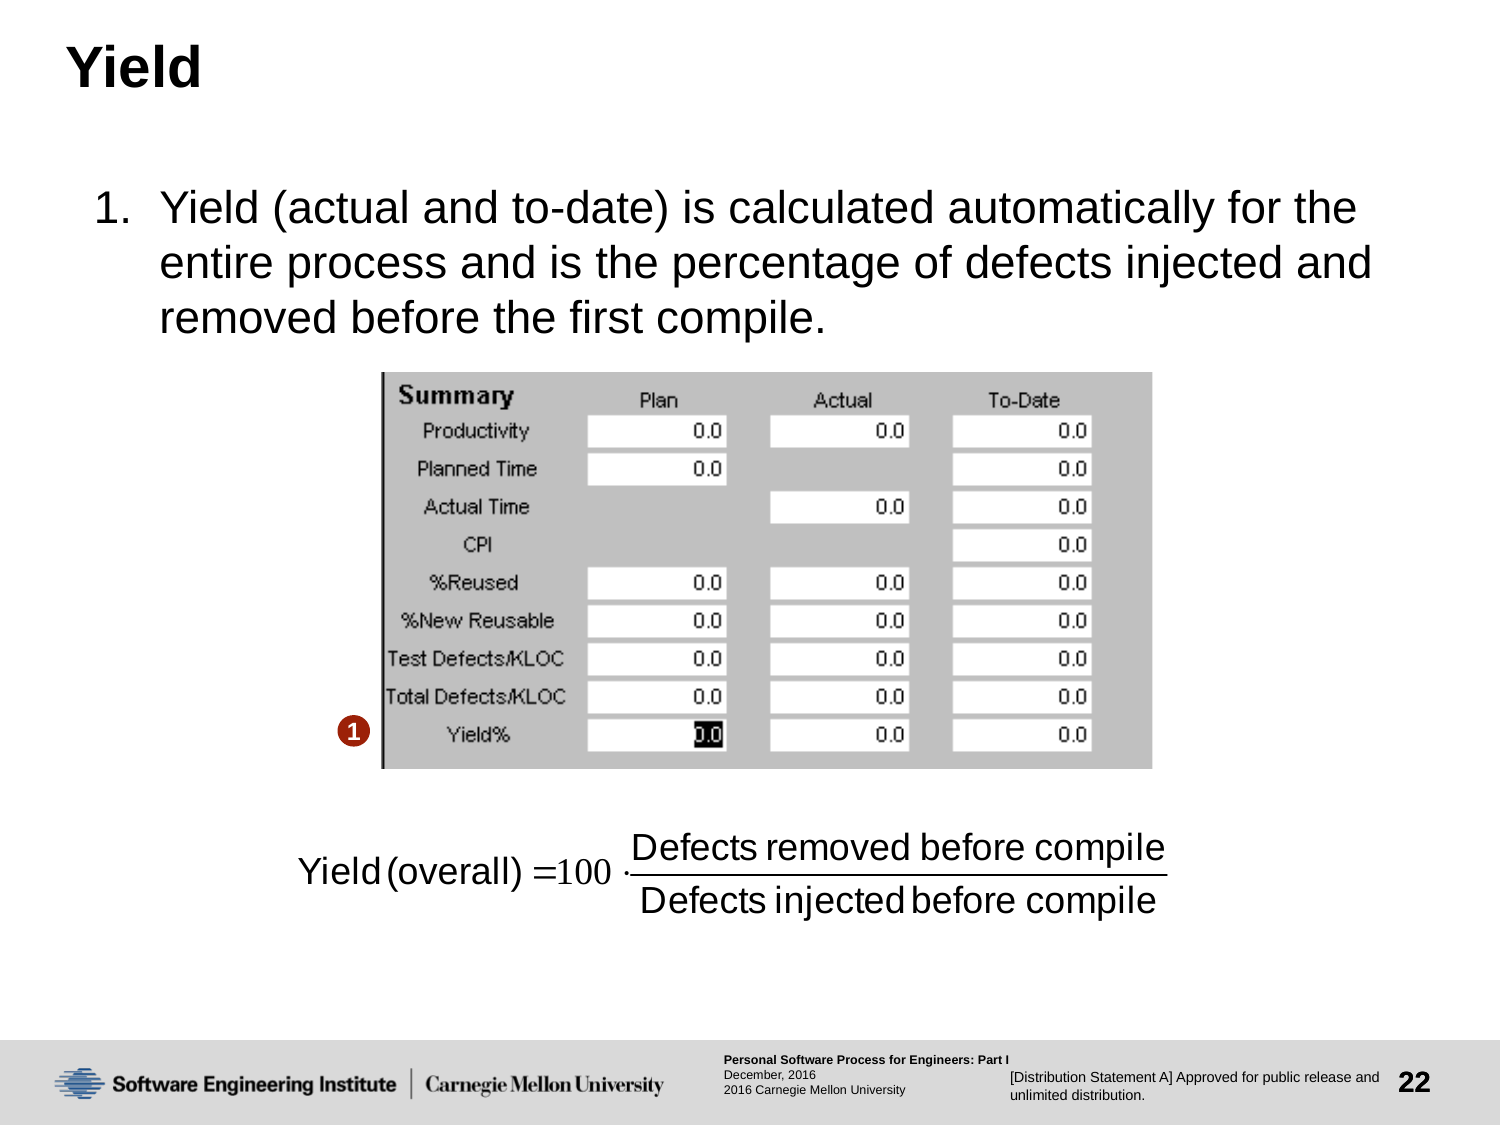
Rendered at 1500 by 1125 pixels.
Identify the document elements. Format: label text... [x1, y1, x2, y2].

picture [46, 1061, 673, 1104]
title Yield [65, 37, 1313, 148]
picture [337, 372, 1153, 769]
list Yield (actual and to-date) is calculated automatically for the entire process and is the percentage of defects injected and removed before the first compile. [65, 177, 1431, 1000]
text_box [290, 824, 1176, 929]
